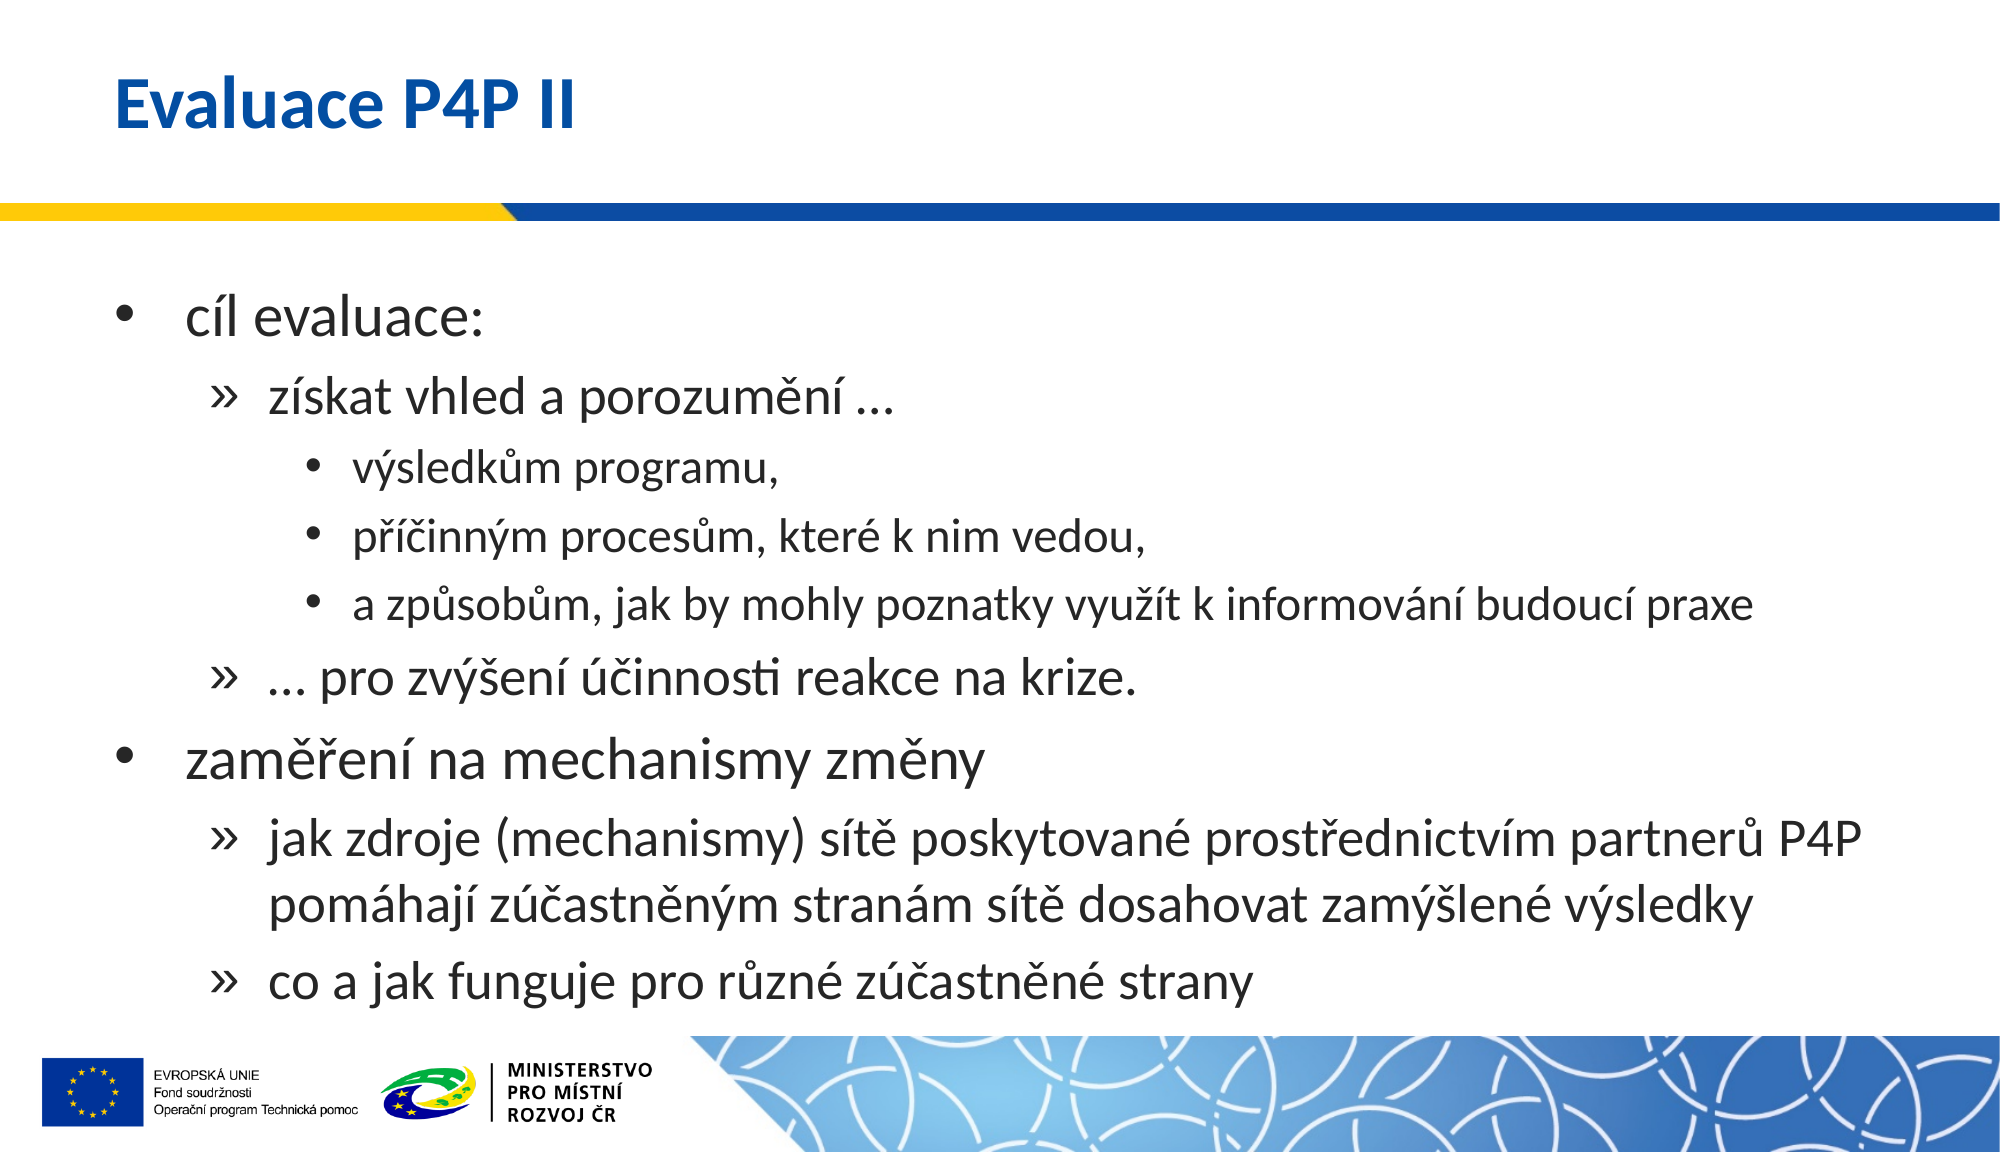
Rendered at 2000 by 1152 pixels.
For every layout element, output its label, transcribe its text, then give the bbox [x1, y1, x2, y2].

list cíl evaluace: získat vhled a porozumění … výsledkům programu, příčinným procesům, které k nim vedou, a způsobům, jak by mohly poznatky využít k informování budoucí praxe … pro zvýšení účinnosti reakce na krize. zaměření na mechanismy změny jak zdroje (mechanismy) sítě poskytované prostřednictvím partnerů P4P pomáhají zúčastněným stranám sítě dosahovat zamýšlené výsledky co a jak funguje pro různé zúčastněné strany [99, 268, 1900, 1029]
picture [680, 1036, 2000, 1152]
picture [19, 1035, 674, 1149]
picture [0, 203, 2000, 221]
title Evaluace P4P II [99, 46, 1900, 198]
